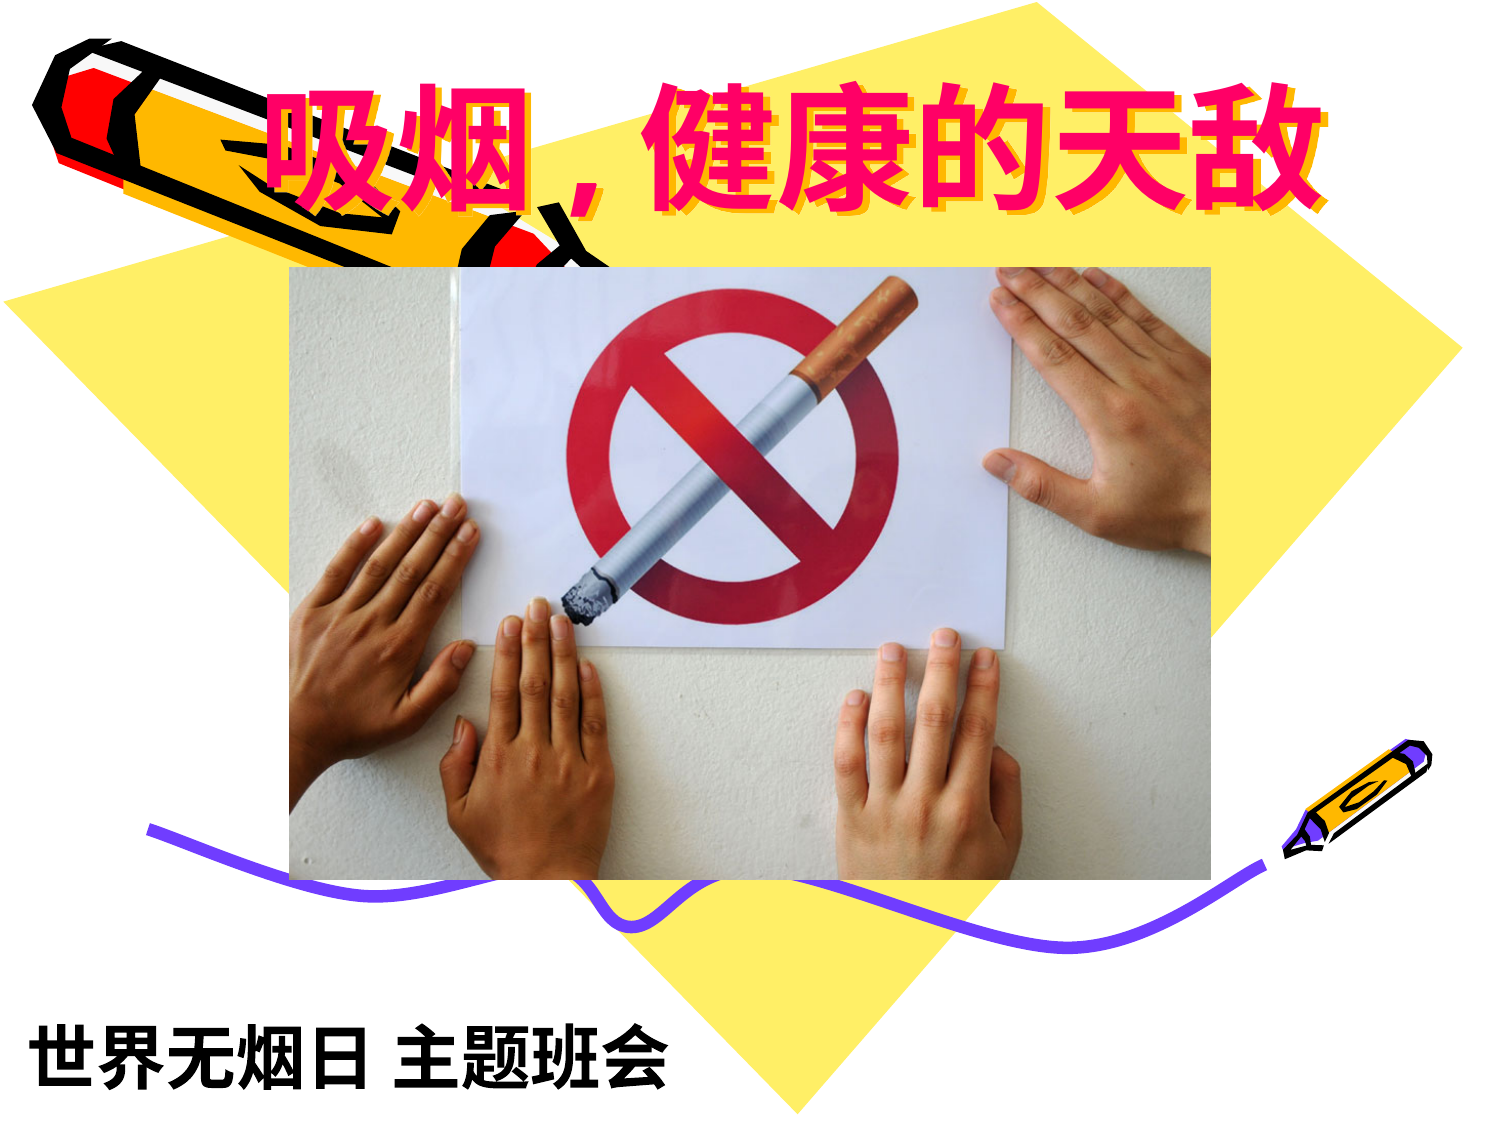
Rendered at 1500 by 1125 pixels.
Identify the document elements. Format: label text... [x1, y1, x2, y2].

picture [288, 266, 1211, 880]
title 吸烟,健康的天敌 [229, 42, 1356, 235]
